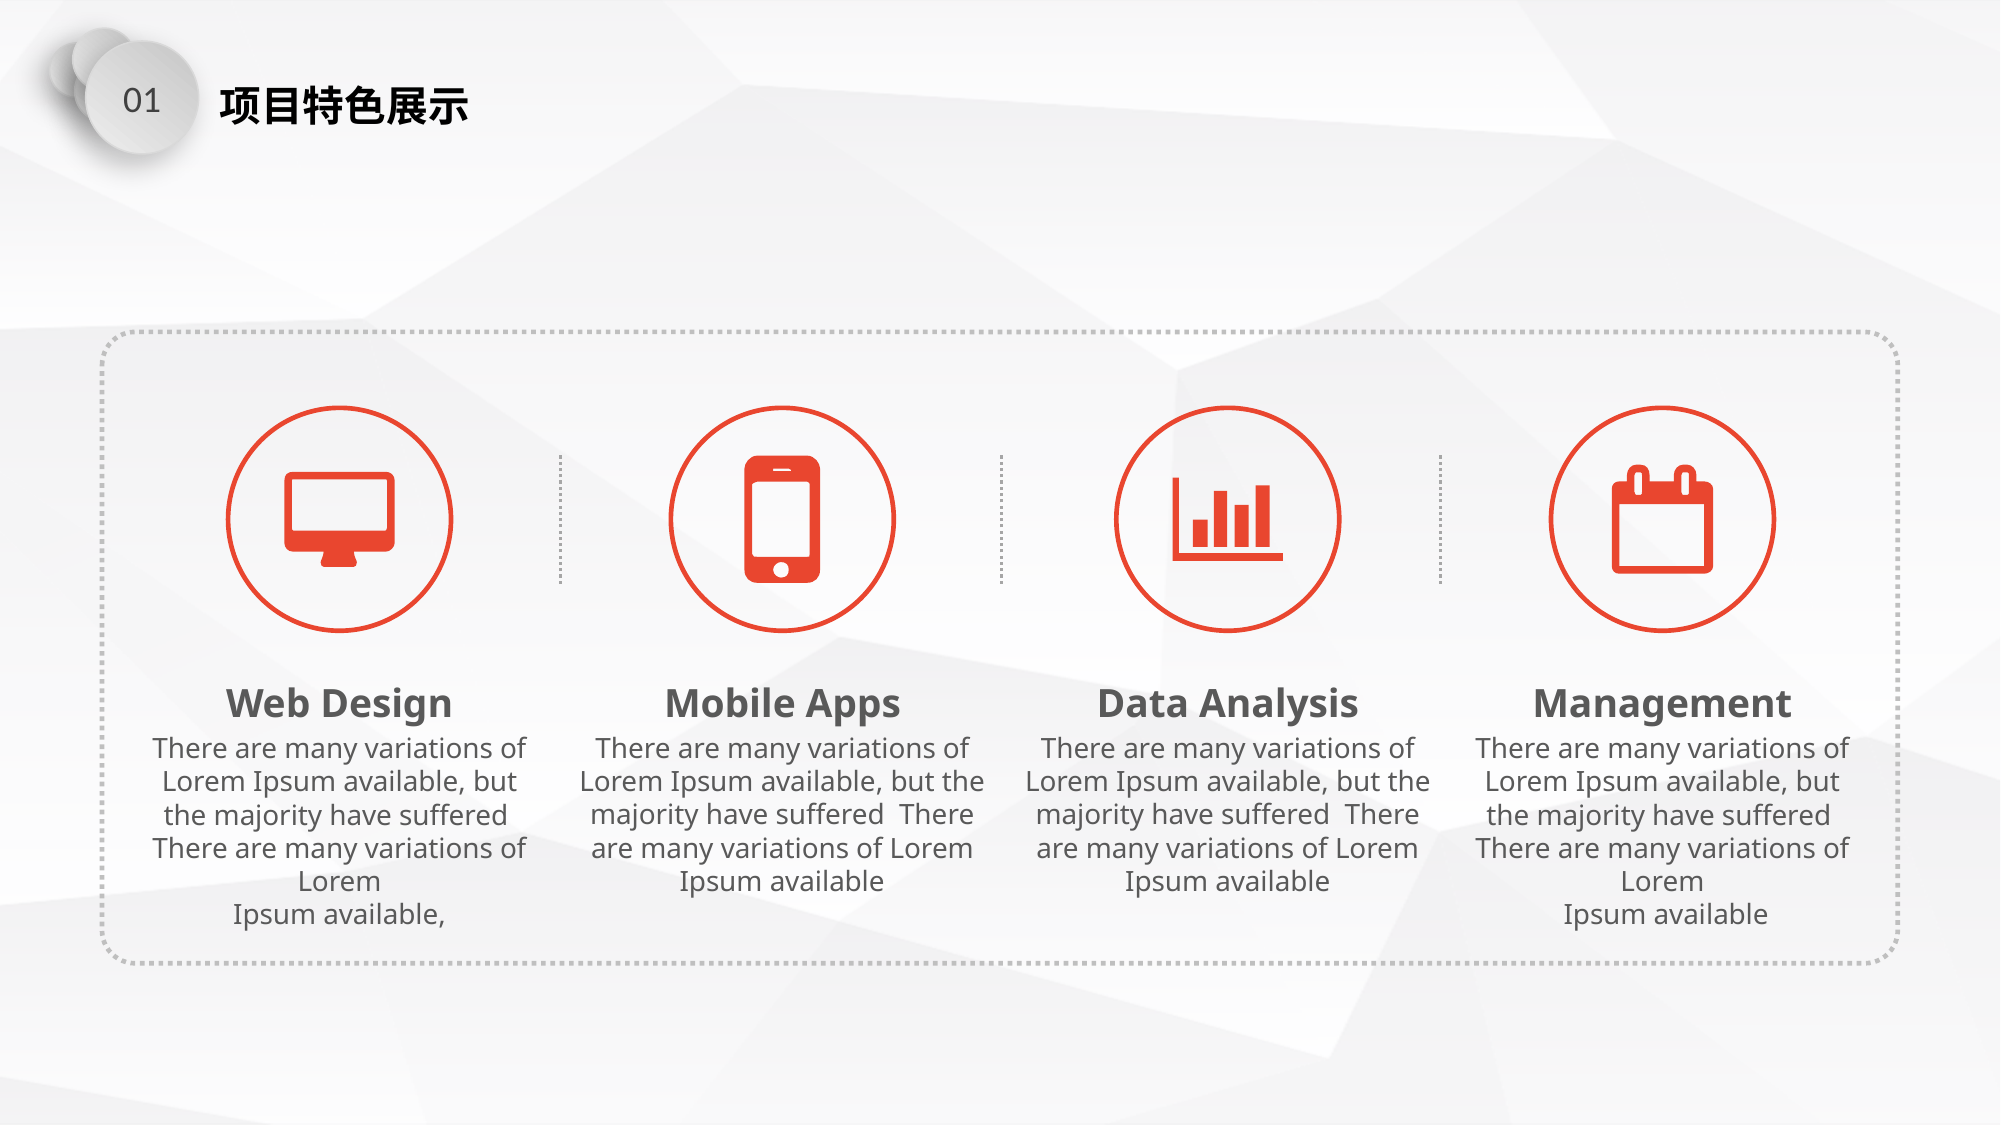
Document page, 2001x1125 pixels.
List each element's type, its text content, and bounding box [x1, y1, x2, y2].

text_box [1115, 406, 1341, 632]
text_box [669, 406, 895, 632]
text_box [49, 28, 199, 154]
text_box [1172, 477, 1283, 561]
picture [0, 0, 2001, 1125]
text_box 项目特色展示 [199, 72, 491, 138]
text_box [100, 330, 1899, 965]
text_box [1549, 406, 1775, 632]
text_box [284, 471, 395, 567]
text_box [227, 406, 453, 632]
text_box Data Analysis There are many variations of Lorem Ipsum available, but the majority have suffered There are many variations of Lorem Ipsum available [1009, 670, 1447, 905]
text_box Web Design There are many variations of Lorem Ipsum available, but the majority have suffered There are many variations of Lorem Ipsum available, [123, 670, 556, 938]
text_box Management There are many variations of Lorem Ipsum available, but the majority have suffered There are many variations of Lorem Ipsum available [1452, 670, 1873, 938]
text_box Mobile Apps There are many variations of Lorem Ipsum available, but the majority have suffered There are many variations of Lorem Ipsum available [561, 670, 1003, 905]
text_box [744, 455, 821, 583]
text_box [1611, 464, 1714, 574]
